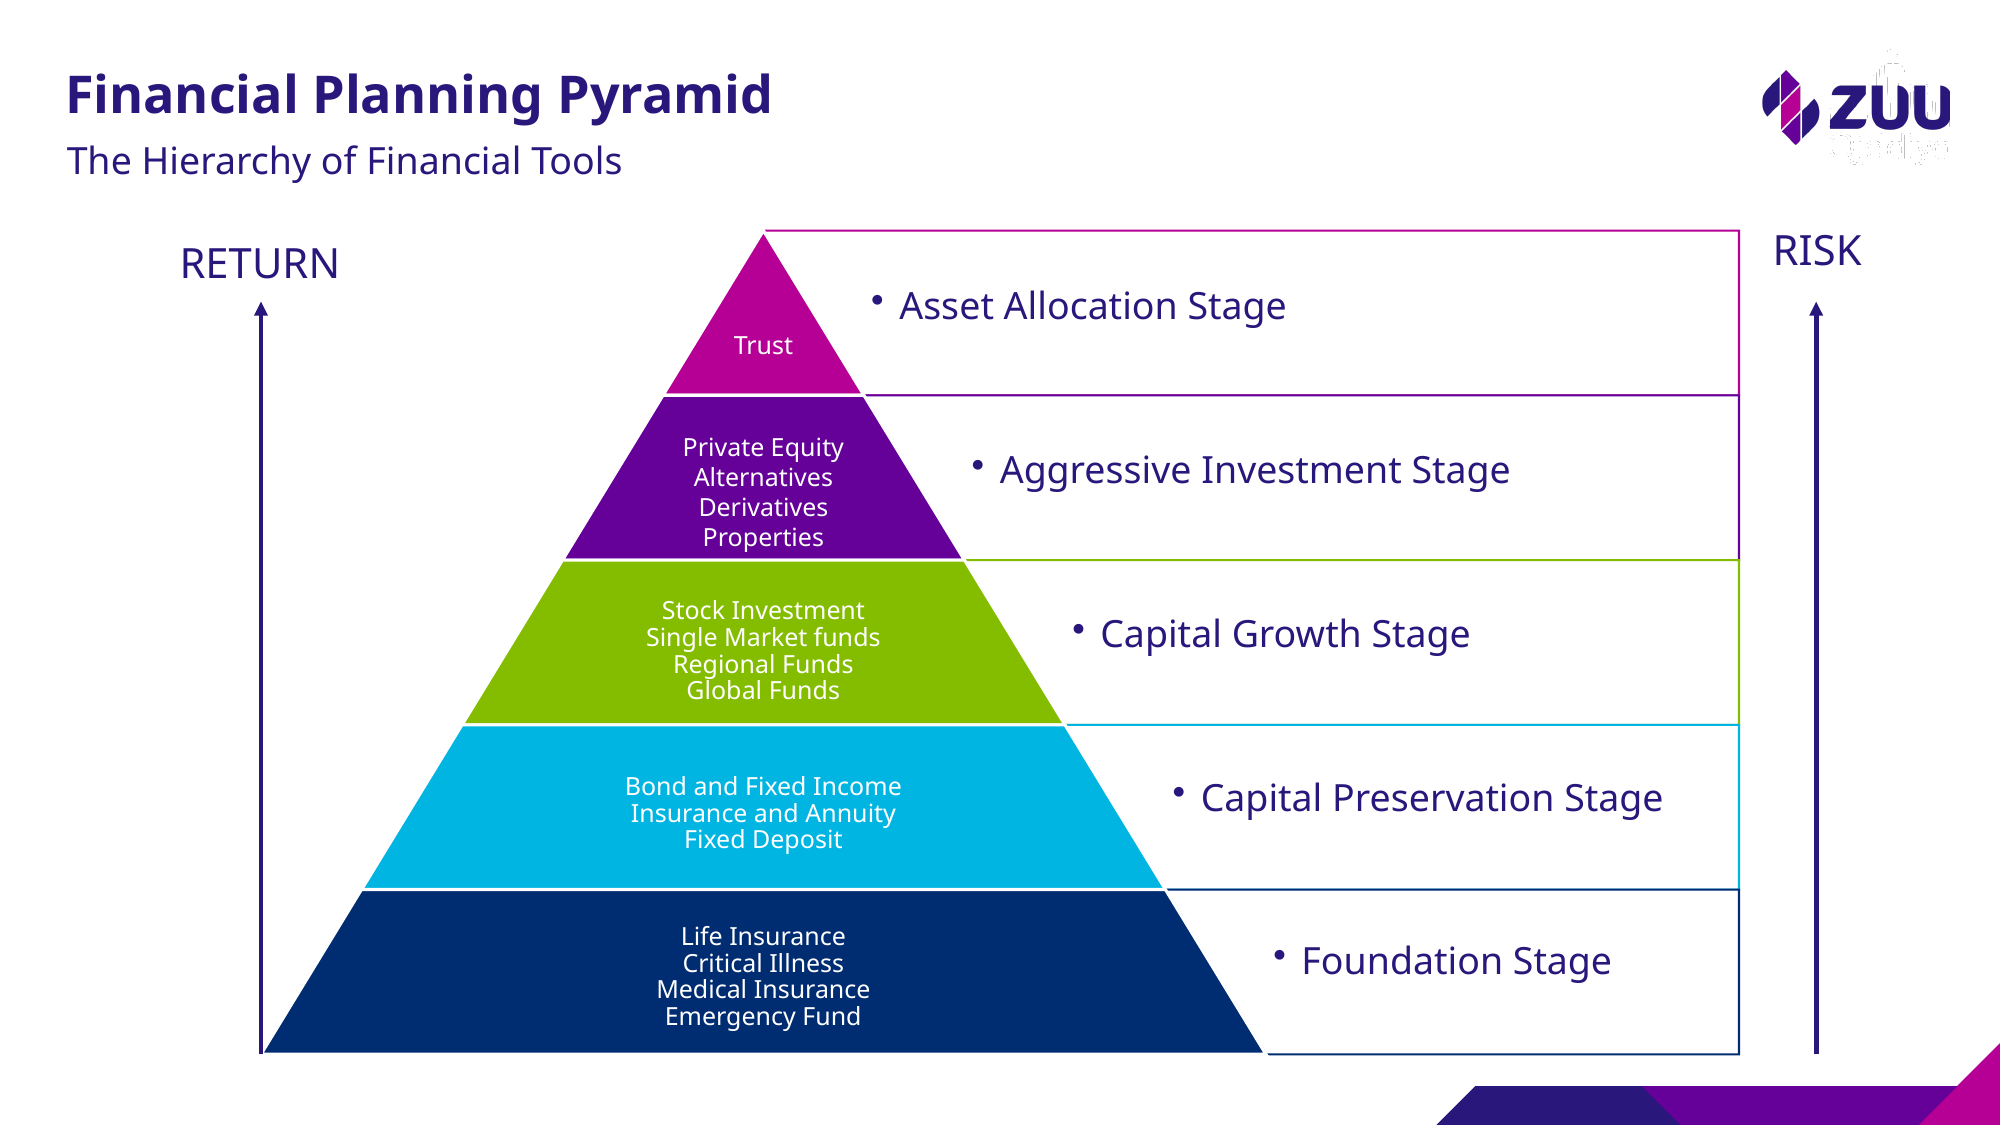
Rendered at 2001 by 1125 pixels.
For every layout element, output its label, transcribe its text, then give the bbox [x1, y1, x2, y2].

title Financial Planning Pyramid [50, 50, 1950, 145]
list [260, 230, 1739, 1055]
subtitle The Hierarchy of Financial Tools [52, 128, 1950, 197]
text_box RETURN [164, 229, 356, 295]
text_box RISK [1757, 216, 1877, 282]
